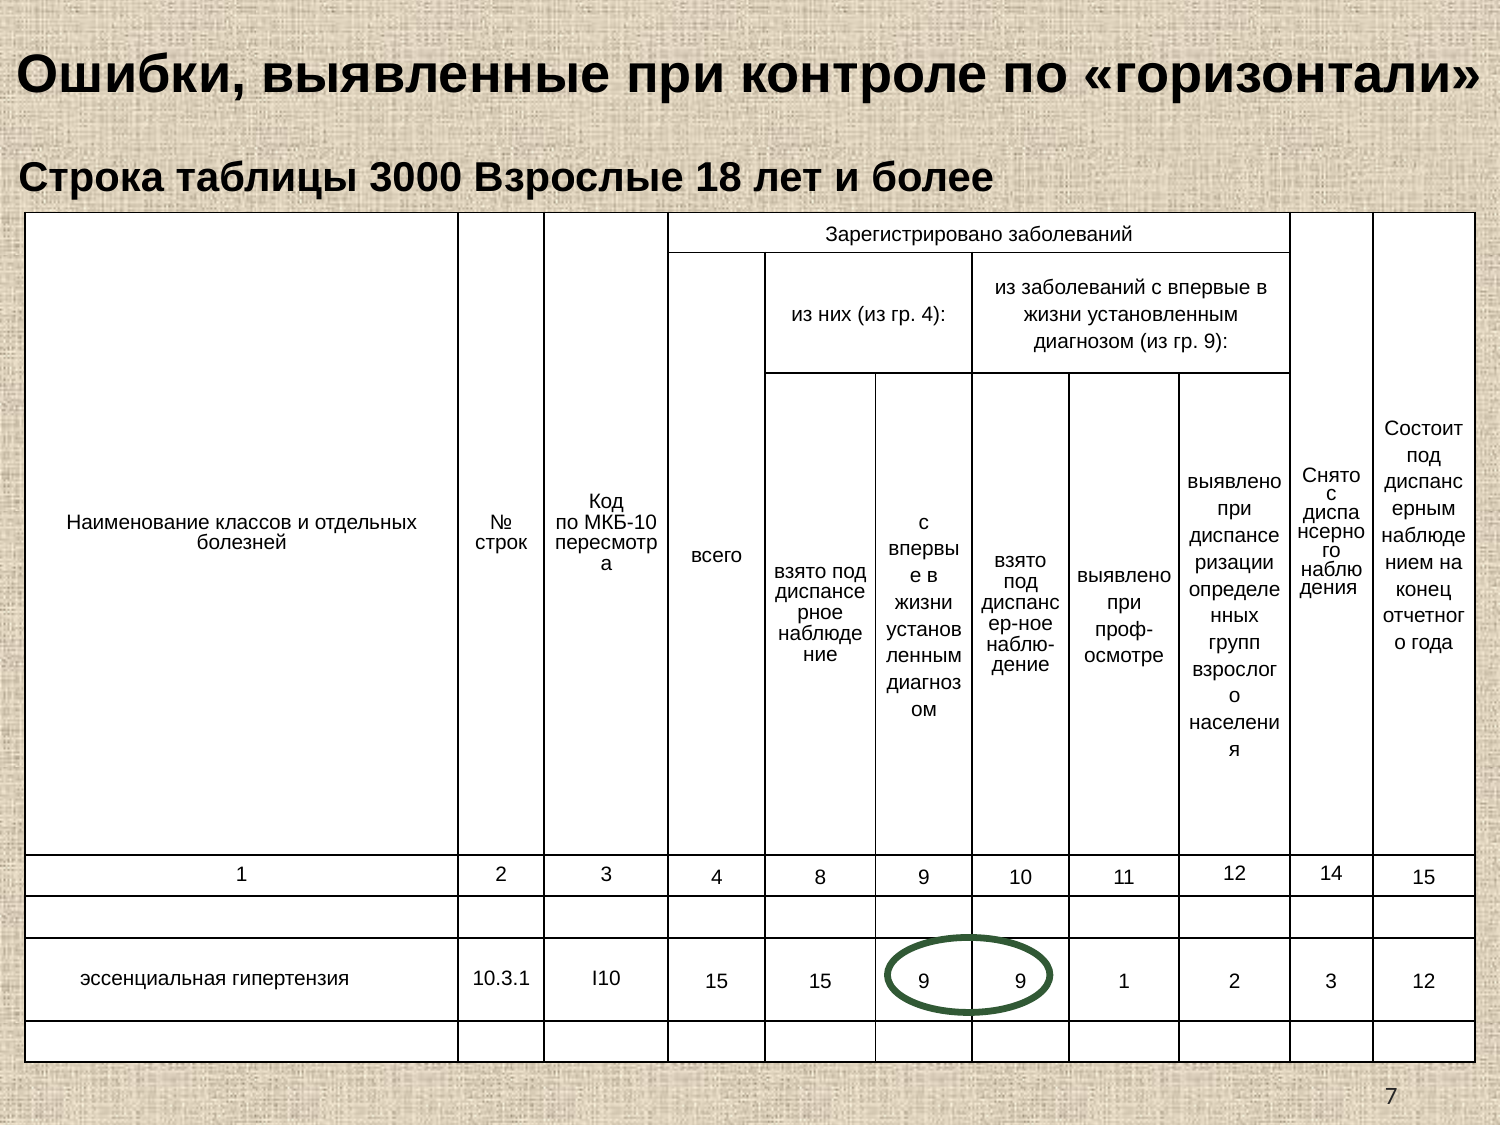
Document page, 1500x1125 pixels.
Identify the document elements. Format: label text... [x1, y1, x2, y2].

text_box [885, 935, 1053, 1015]
table_cell из заболеваний с впервые в жизни установленным диагнозом (из гр. 9): [973, 253, 1289, 372]
table_header Зарегистрировано заболеваний [669, 213, 1289, 252]
table_cell 1 [1070, 939, 1178, 1020]
table_cell с впервые в жизни установленным диагнозом [876, 374, 971, 854]
table_cell 11 [1070, 856, 1178, 895]
table_cell 1 [26, 856, 457, 895]
table_cell взято под диспансерное наблюдение [766, 374, 875, 854]
table_cell 2 [1180, 939, 1289, 1020]
table_cell 14 [1291, 856, 1372, 895]
table_cell 3 [1291, 939, 1372, 1020]
slide_number 7 [1062, 1065, 1413, 1125]
table_cell 2 [459, 856, 543, 895]
title Ошибки, выявленные при контроле по «горизонтали» [0, 0, 1500, 143]
table_cell 9 [876, 856, 971, 895]
table_cell [1291, 897, 1372, 937]
table_cell [1374, 1022, 1474, 1061]
table_cell выявлено при проф-осмотре [1070, 374, 1178, 854]
table_cell 15 [766, 939, 875, 1020]
table_cell выявлено при диспансеризации определенных групп взрослого населения [1180, 374, 1289, 854]
table_cell [26, 1022, 457, 1061]
table_header Код по МКБ-10 пересмотра [545, 213, 667, 854]
table_cell [766, 1022, 875, 1061]
table_header Снято с диспансерного наблюдения [1291, 213, 1372, 854]
table_cell эссенциальная гипертензия [26, 939, 457, 1020]
table_cell [26, 897, 457, 937]
table_cell [1374, 897, 1474, 937]
table_cell 8 [766, 856, 875, 895]
table_cell 10 [973, 856, 1068, 895]
table_cell взято под диспансер-ное наблю-дение [973, 374, 1068, 854]
table_cell 10.3.1 [459, 939, 543, 1020]
table_cell [459, 897, 543, 937]
table_cell [1180, 897, 1289, 937]
table_cell 3 [545, 856, 667, 895]
table_cell [545, 897, 667, 937]
table_header № строк [459, 213, 543, 854]
table_cell 15 [669, 939, 764, 1020]
table_cell 12 [1180, 856, 1289, 895]
table_cell 9 [876, 939, 971, 1020]
table_cell [766, 897, 875, 937]
table_cell 15 [1374, 856, 1474, 895]
table_cell [973, 1022, 1068, 1061]
table_cell I10 [545, 939, 667, 1020]
table_cell [973, 897, 1068, 937]
table_cell [459, 1022, 543, 1061]
table_cell [1291, 1022, 1372, 1061]
table_cell [545, 1022, 667, 1061]
text_box Строка таблицы 3000 Взрослые 18 лет и более [3, 142, 1010, 208]
table_header Наименование классов и отдельных болезней [26, 213, 457, 854]
picture [0, 143, 1500, 1125]
table_cell [669, 897, 764, 937]
table_cell [669, 1022, 764, 1061]
table_cell [876, 897, 971, 937]
table_cell 4 [669, 856, 764, 895]
table_cell всего [669, 253, 764, 854]
table_cell 9 [973, 939, 1068, 1020]
table_cell из них (из гр. 4): [766, 253, 971, 372]
table_cell 12 [1374, 939, 1474, 1020]
table_cell [1180, 1022, 1289, 1061]
table_cell [1070, 897, 1178, 937]
table_cell [876, 1022, 971, 1061]
table_header Состоит под диспансерным наблюдением на конец отчетного года [1374, 213, 1474, 854]
table_cell [1070, 1022, 1178, 1061]
